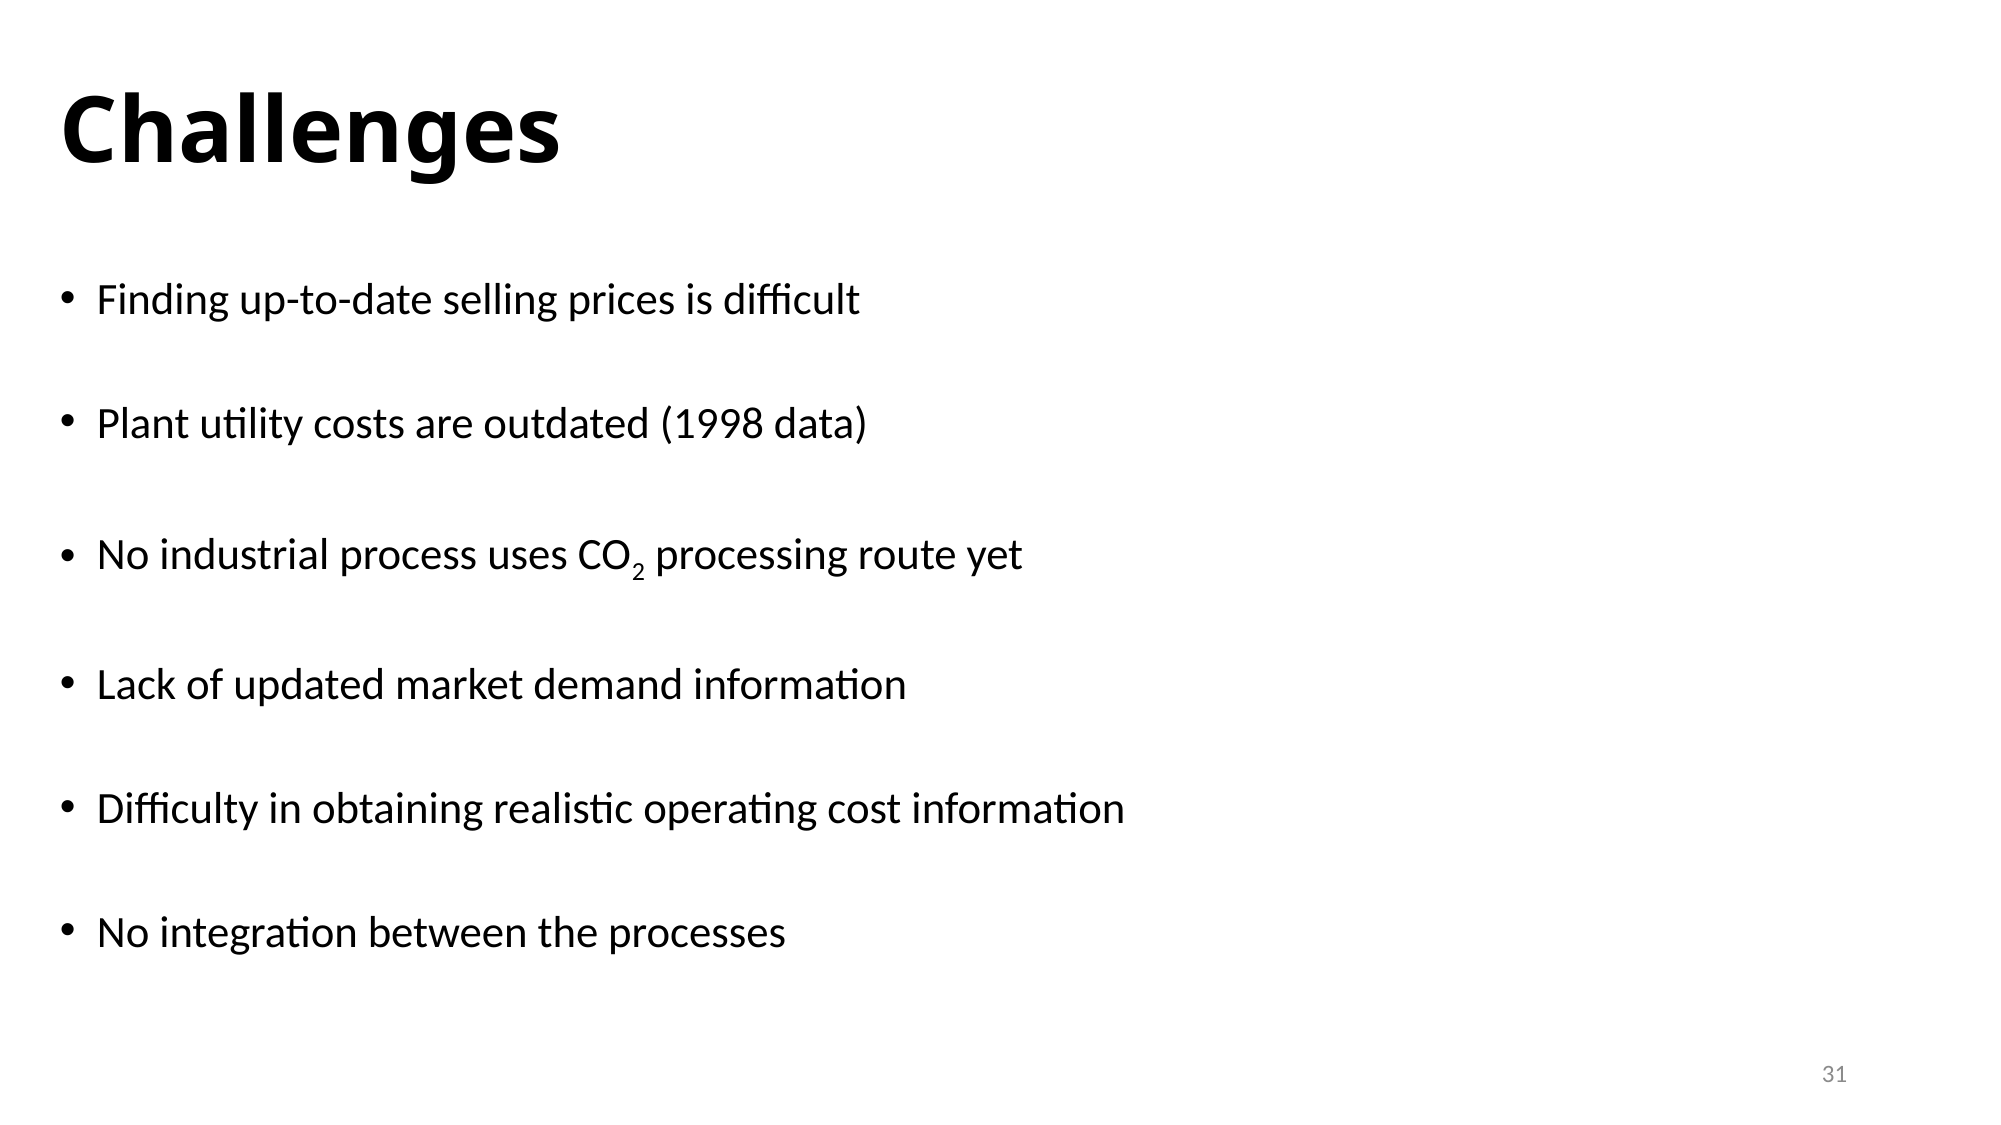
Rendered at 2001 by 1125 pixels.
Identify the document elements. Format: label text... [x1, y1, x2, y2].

list Finding up-to-date selling prices is difficult Plant utility costs are outdated (1998 data) No industrial process uses CO2 processing route yet Lack of updated market demand information Difficulty in obtaining realistic operating cost information No integration between the processes [44, 208, 1952, 968]
title Challenges [44, 24, 1770, 208]
slide_number 31 [1412, 1042, 1863, 1103]
